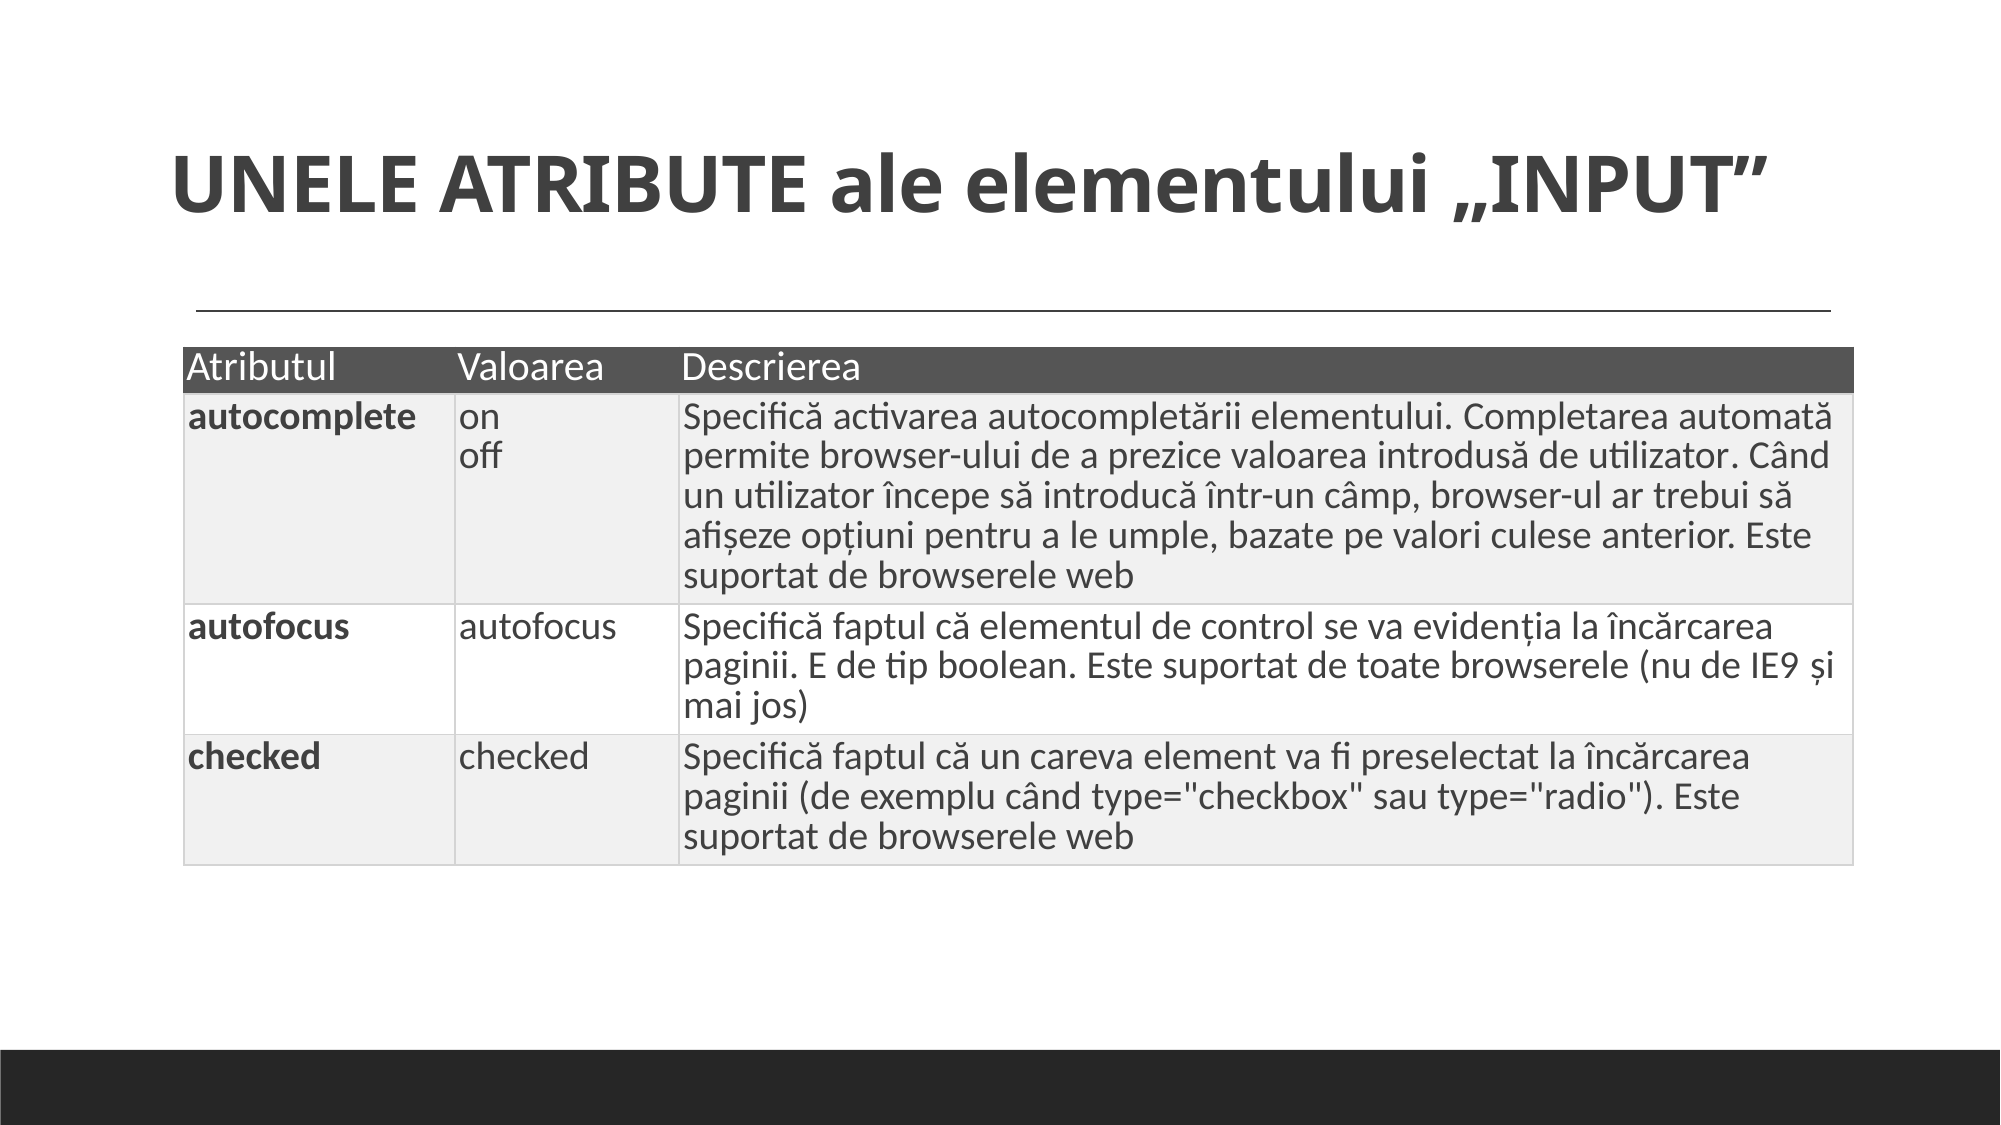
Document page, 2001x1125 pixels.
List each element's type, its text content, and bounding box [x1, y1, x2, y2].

table_cell on off [456, 395, 678, 603]
table_cell autofocus [456, 605, 678, 734]
table_cell autofocus [185, 605, 454, 734]
title UNELE ATRIBUTE ale elementului „INPUT” [154, 62, 1881, 238]
table_header Valoarea [456, 348, 678, 393]
table_cell checked [185, 735, 454, 864]
table_header Atributul [185, 348, 454, 393]
table_header Descrierea [680, 348, 1852, 393]
table_cell autocomplete [185, 395, 454, 603]
table_cell Specifică faptul că un careva element va fi preselectat la încărcarea paginii (de exemplu când type="checkbox" sau type="radio"). Este suportat de browserele web [680, 735, 1852, 864]
table_cell checked [456, 735, 678, 864]
table_cell Specifică faptul că elementul de control se va evidenţia la încărcarea paginii. E de tip boolean. Este suportat de toate browserele (nu de IE9 şi mai jos) [680, 605, 1852, 734]
table_cell Specifică activarea autocompletării elementului. Completarea automată permite browser-ului de a prezice valoarea introdusă de utilizator. Când un utilizator începe să introducă într-un câmp, browser-ul ar trebui să afișeze opțiuni pentru a le umple, bazate pe valori culese anterior. Este suportat de browserele web [680, 395, 1852, 603]
